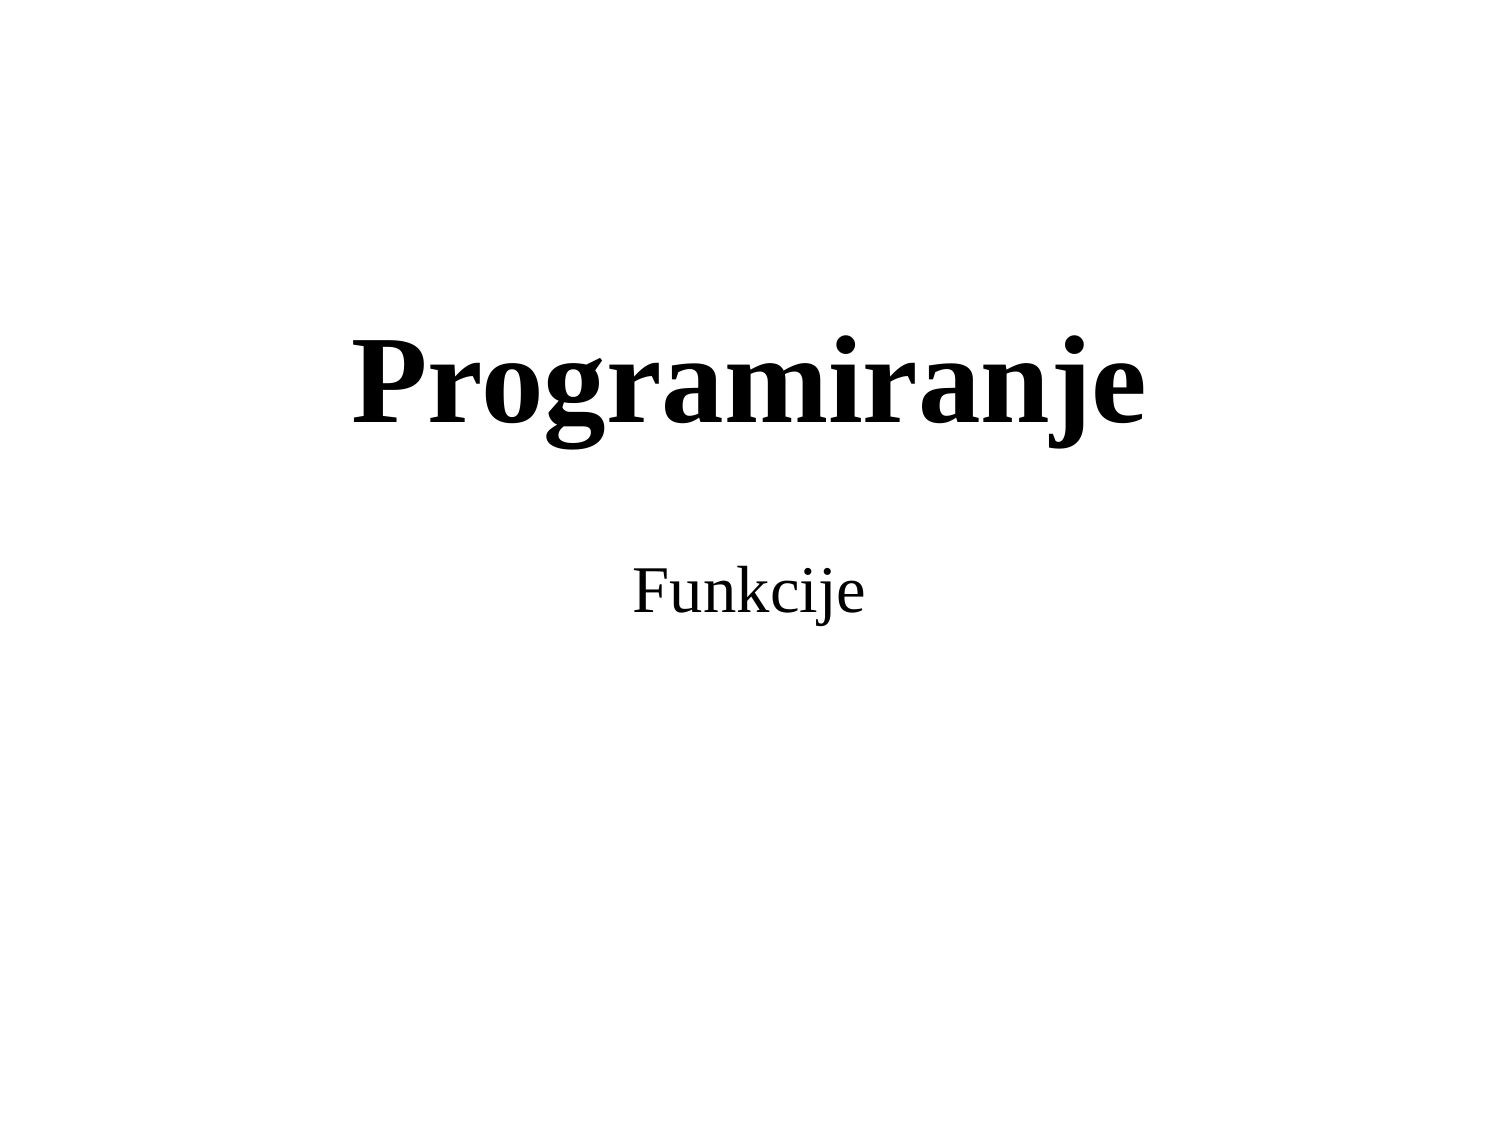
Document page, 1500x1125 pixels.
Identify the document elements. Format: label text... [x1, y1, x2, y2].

text_box Programiranje [58, 278, 1441, 467]
subtitle Funkcije [225, 538, 1275, 657]
